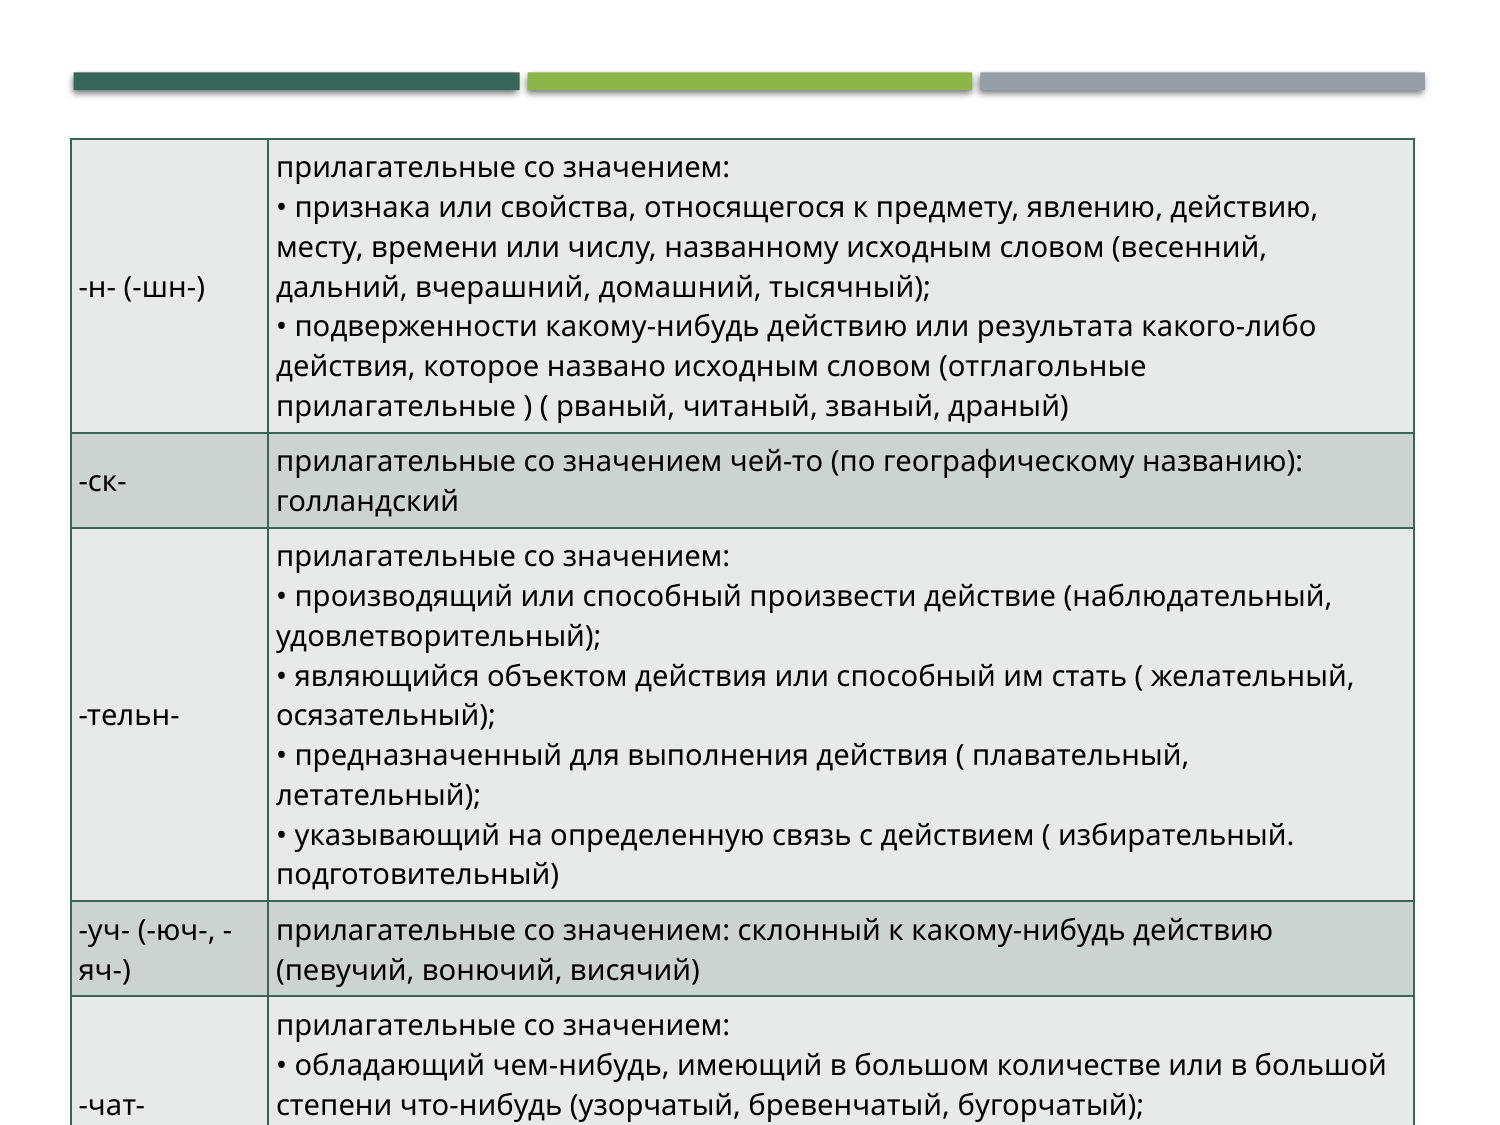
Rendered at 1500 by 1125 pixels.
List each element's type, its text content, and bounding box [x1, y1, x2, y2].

slide_number 14 [1279, 977, 1406, 1037]
table_cell прилагательные со значением: • обладающий чем-нибудь, имеющий в большом количестве или в большой степени что-нибудь (узорчатый, бревенчатый, бугорчатый); • наполняющий каким-нибудь качеством, свойством то, что обозначается исходным словом (дымчатый, дудчатый, репчатый) [269, 997, 1413, 1125]
table_cell прилагательные со значением чей-то (по географическому названию): голландский [269, 434, 1413, 527]
table_cell прилагательные со значением: склонный к какому-нибудь действию (певучий, вонючий, висячий) [269, 902, 1413, 995]
table_cell -уч- (-юч-, -яч-) [72, 902, 267, 995]
table_cell -чат- [72, 997, 267, 1125]
table_header прилагательные со значением: • признака или свойства, относящегося к предмету, явлению, действию, месту, времени или числу, названному исходным словом (весенний, дальний, вчерашний, домашний, тысячный); • подверженности какому-нибудь действию или результата какого-либо действия, которое названо исходным словом (отглагольные прилагательные ) ( рваный, читаный, званый, драный) [269, 140, 1413, 432]
table_header -н- (-шн-) [72, 140, 267, 432]
table_cell -тельн- [72, 529, 267, 900]
table_cell -ск- [72, 434, 267, 527]
table_cell прилагательные со значением: • производящий или способный произвести действие (наблюдательный, удовлетворительный); • являющийся объектом действия или способный им стать ( желательный, осязательный); • предназначенный для выполнения действия ( плавательный, летательный); • указывающий на определенную связь с действием ( избирательный. подготовительный) [269, 529, 1413, 900]
